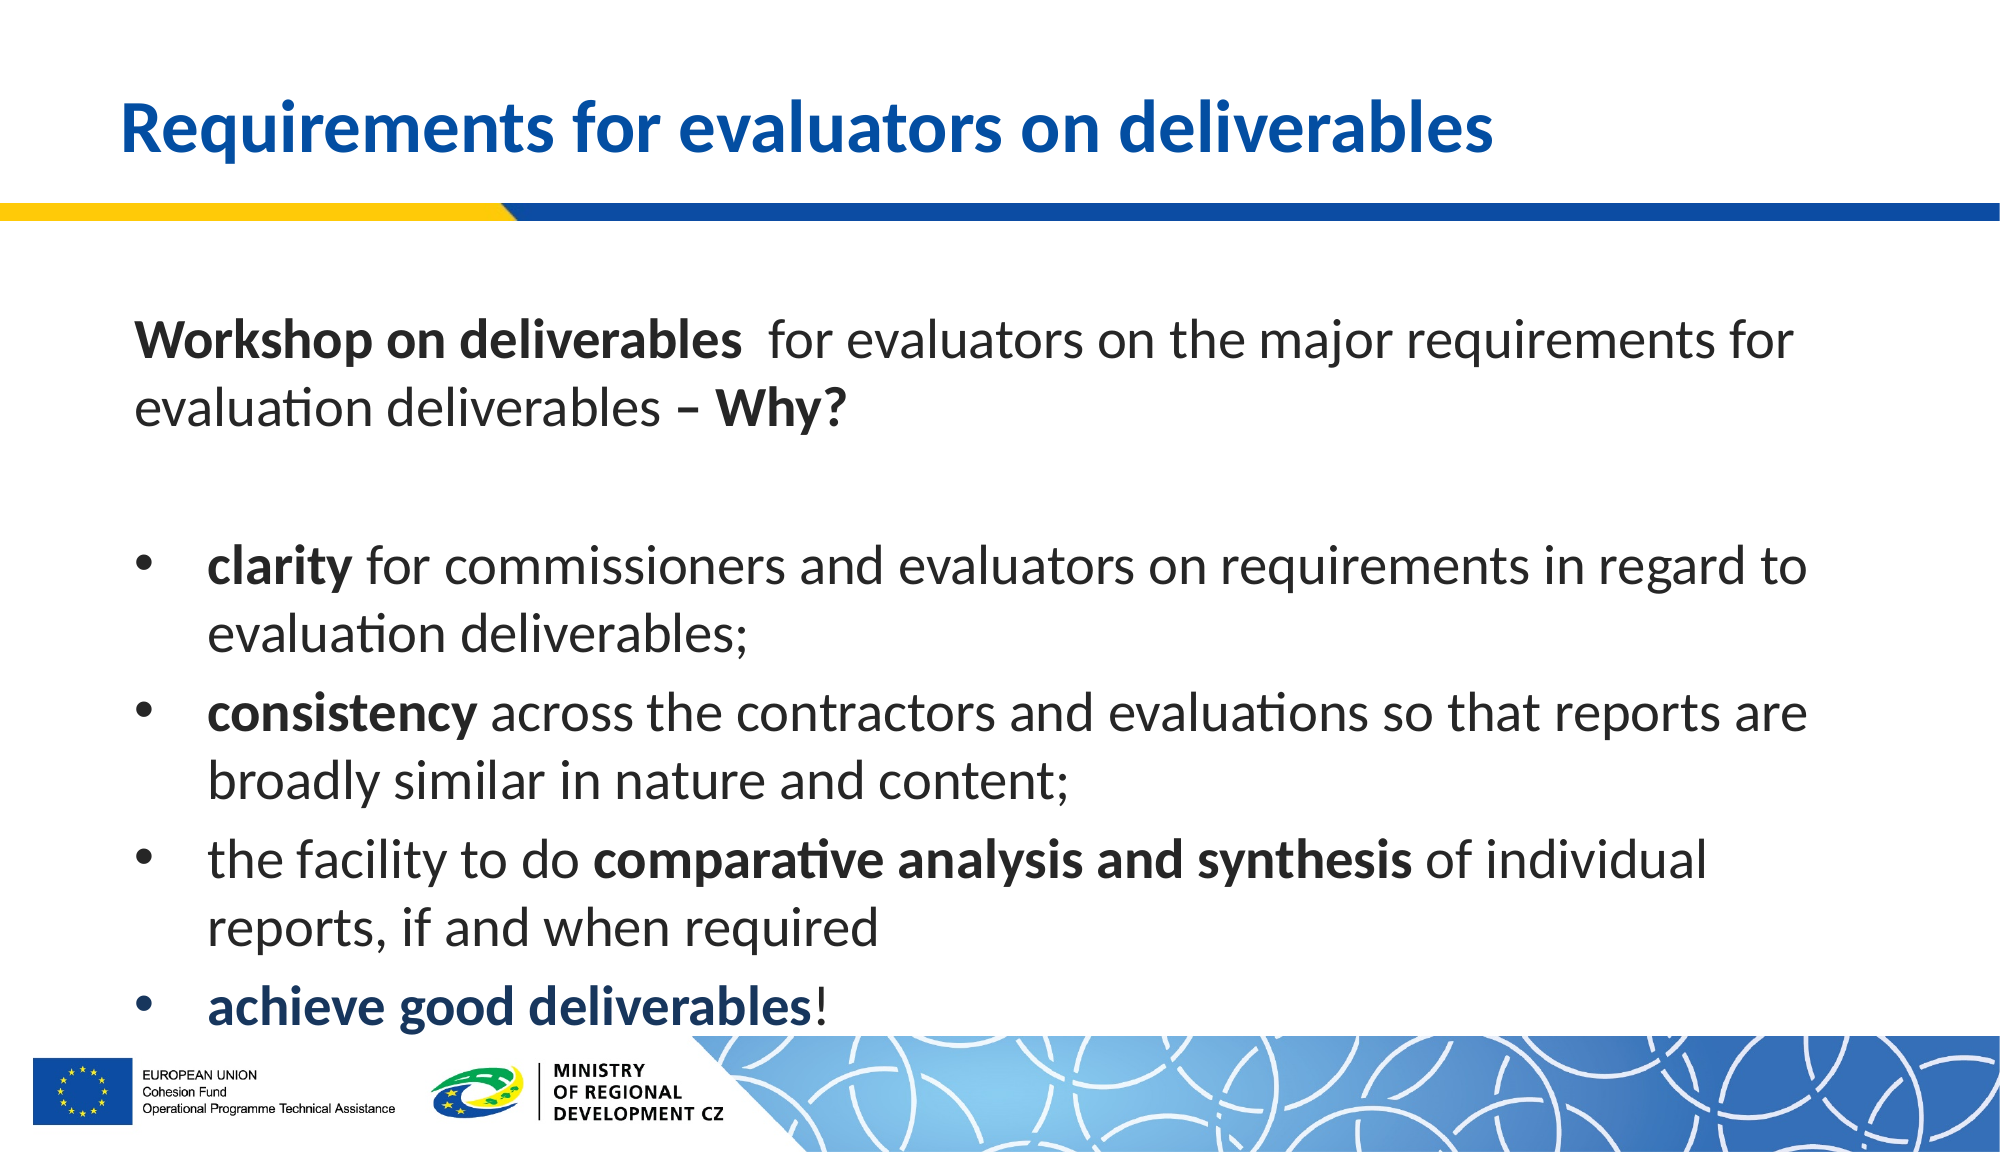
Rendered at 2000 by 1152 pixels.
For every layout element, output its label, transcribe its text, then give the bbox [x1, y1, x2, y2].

picture [0, 203, 2000, 221]
list Workshop on deliverables for evaluators on the major requirements for evaluation deliverables – Why? clarity for commissioners and evaluators on requirements in regard to evaluation deliverables; consistency across the contractors and evaluations so that reports are broadly similar in nature and content; the facility to do comparative analysis and synthesis of individual reports, if and when required achieve good deliverables! [113, 292, 1900, 1053]
picture [0, 1036, 2000, 1152]
title Requirements for evaluators on deliverables [99, 46, 1900, 198]
